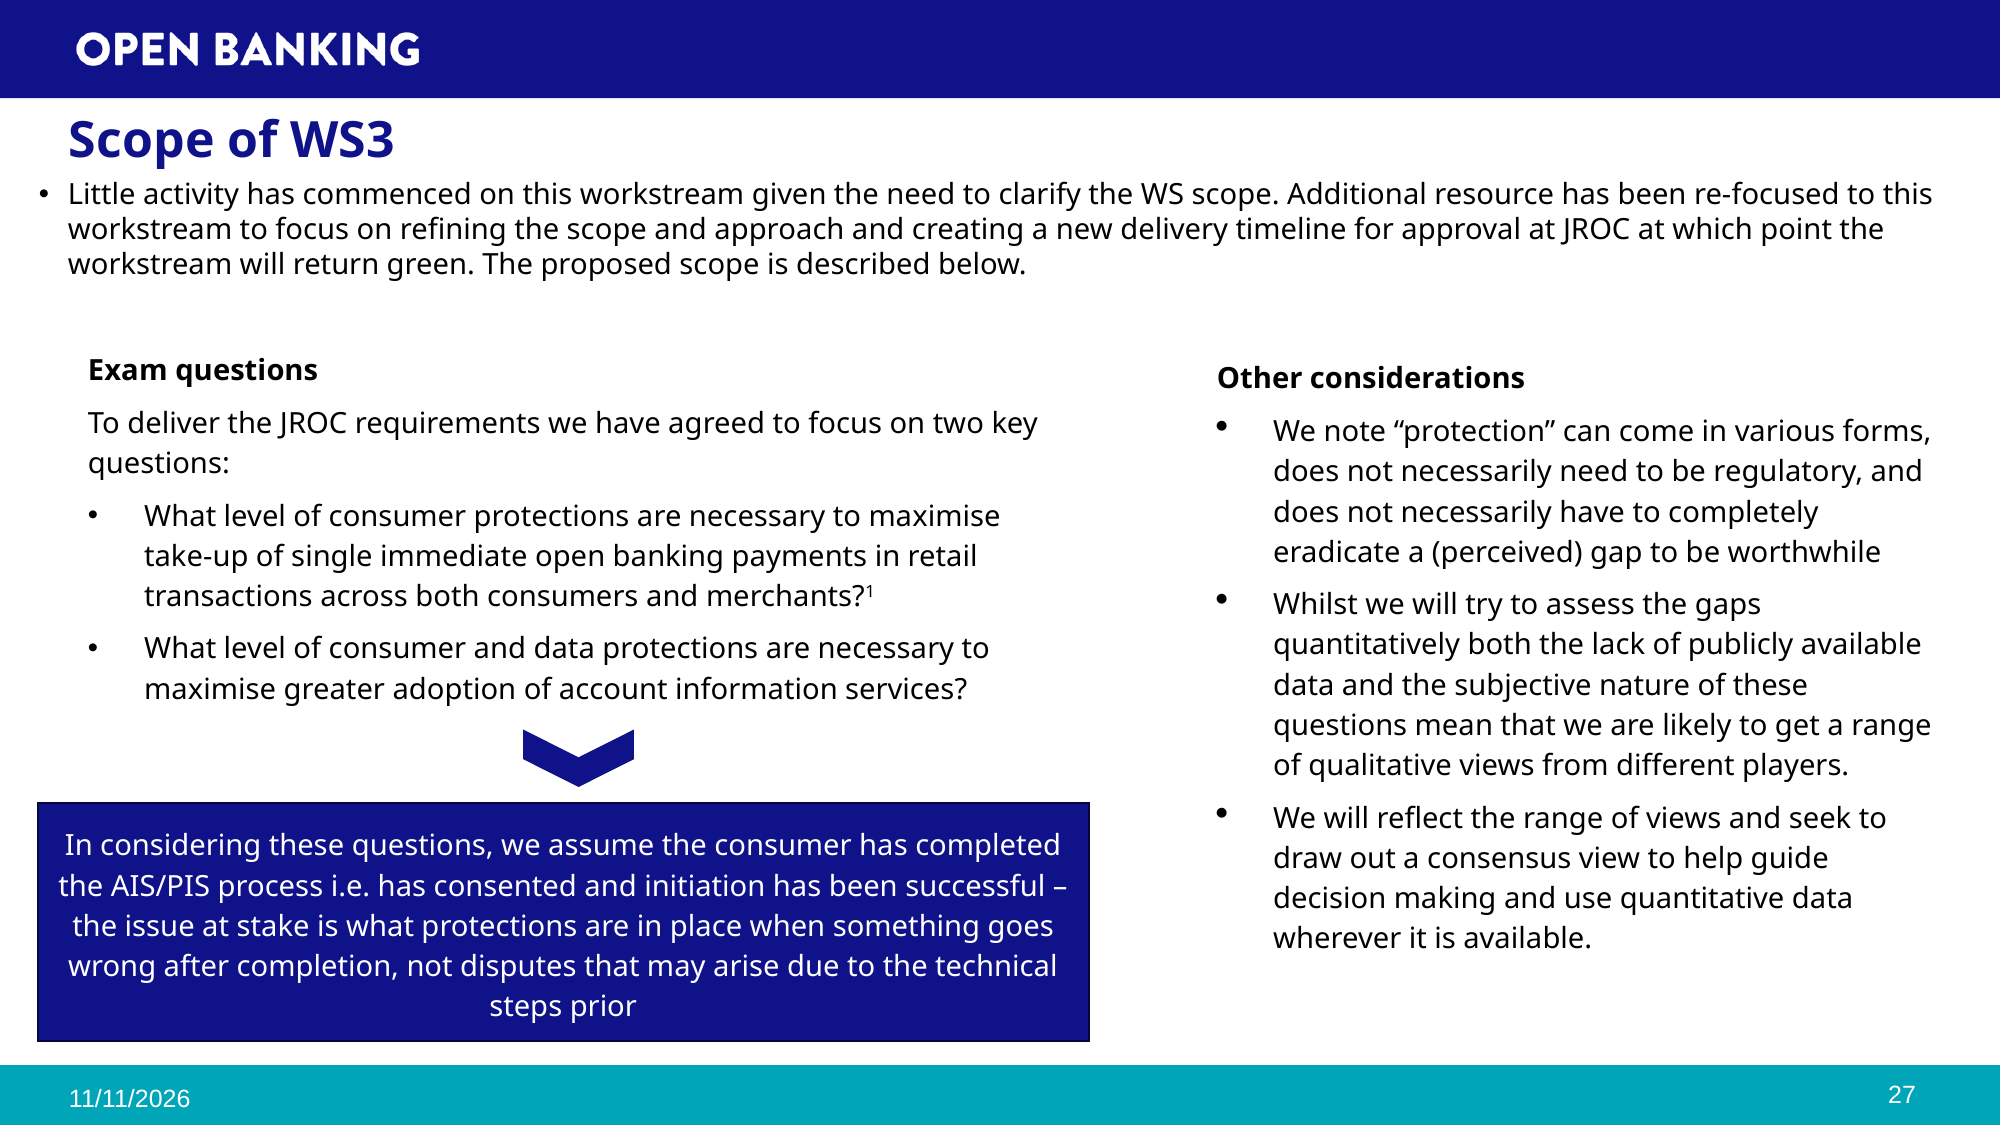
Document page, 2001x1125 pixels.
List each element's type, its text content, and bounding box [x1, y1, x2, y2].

text_box Little activity has commenced on this workstream given the need to clarify the WS scope. Additional resource has been re-focused to this workstream to focus on refining the scope and approach and creating a new delivery timeline for approval at JROC at which point the workstream will return green. The proposed scope is described below. [24, 168, 1976, 288]
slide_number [53, 1067, 579, 1125]
slide_number 27 [1412, 1064, 1932, 1124]
picture [43, 0, 452, 99]
title Scope of WS3 [53, 95, 1362, 168]
text_box [523, 729, 634, 788]
text_box Exam questions To deliver the JROC requirements we have agreed to focus on two key questions: What level of consumer protections are necessary to maximise take-up of single immediate open banking payments in retail transactions across both consumers and merchants?1 What level of consumer and data protections are necessary to maximise greater adoption of account information services? [73, 338, 1084, 713]
text_box Other considerations We note “protection” can come in various forms, does not necessarily need to be regulatory, and does not necessarily have to completely eradicate a (perceived) gap to be worthwhile Whilst we will try to assess the gaps quantitatively both the lack of publicly available data and the subjective nature of these questions mean that we are likely to get a range of qualitative views from different players. We will reflect the range of views and seek to draw out a consensus view to help guide decision making and use quantitative data wherever it is available. [1202, 347, 1963, 1021]
text_box In considering these questions, we assume the consumer has completed the AIS/PIS process i.e. has consented and initiation has been successful – the issue at stake is what protections are in place when something goes wrong after completion, not disputes that may arise due to the technical steps prior [37, 802, 1090, 1042]
